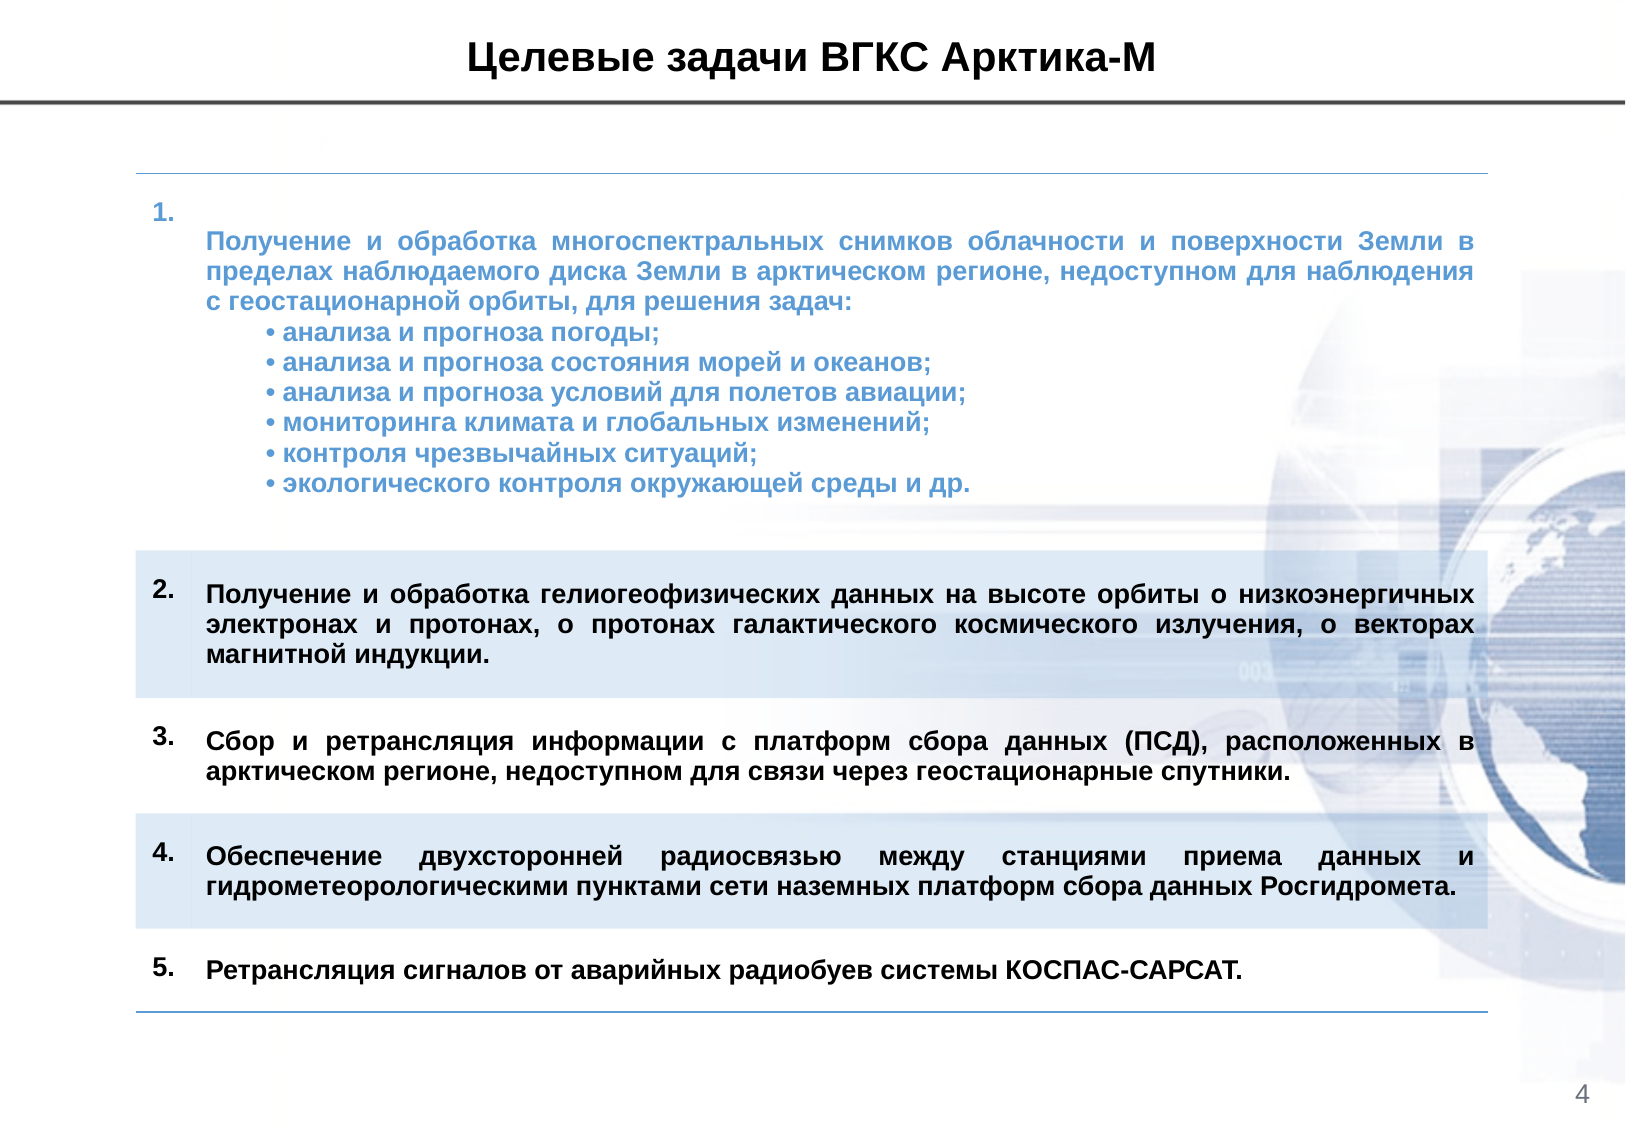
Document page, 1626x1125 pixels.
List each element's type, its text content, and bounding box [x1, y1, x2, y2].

picture [0, 0, 1626, 1125]
table_cell 3. [136, 698, 192, 813]
table_cell 2. [136, 550, 192, 698]
text_box Целевые задачи ВГКС Арктика-М [0, 0, 1624, 134]
table_cell 4. [136, 813, 192, 929]
table_cell Ретрансляция сигналов от аварийных радиобуев системы КОСПАС-САРСАТ. [192, 929, 1488, 1011]
table_header Получение и обработка многоспектральных снимков облачности и поверхности Земли в пределах наблюдаемого диска Земли в арктическом регионе, недоступном для наблюдения с геостационарной орбиты, для решения задач: • анализа и прогноза погоды; • анализа и прогноза состояния морей и океанов; • анализа и прогноза условий для полетов авиации; • мониторинга климата и глобальных изменений; • контроля чрезвычайных ситуаций; • экологического контроля окружающей среды и др. [192, 174, 1488, 550]
table_cell Сбор и ретрансляция информации с платформ сбора данных (ПСД), расположенных в арктическом регионе, недоступном для связи через геостационарные спутники. [192, 698, 1488, 813]
table_cell Обеспечение двухсторонней радиосвязью между станциями приема данных и гидрометеорологическими пунктами сети наземных платформ сбора данных Росгидромета. [192, 813, 1488, 929]
table_header 1. [136, 174, 192, 550]
table_cell 5. [136, 929, 192, 1011]
slide_number 4 [1541, 1062, 1624, 1123]
table_cell Получение и обработка гелиогеофизических данных на высоте орбиты о низкоэнергичных электронах и протонах, о протонах галактического космического излучения, о векторах магнитной индукции. [192, 550, 1488, 698]
